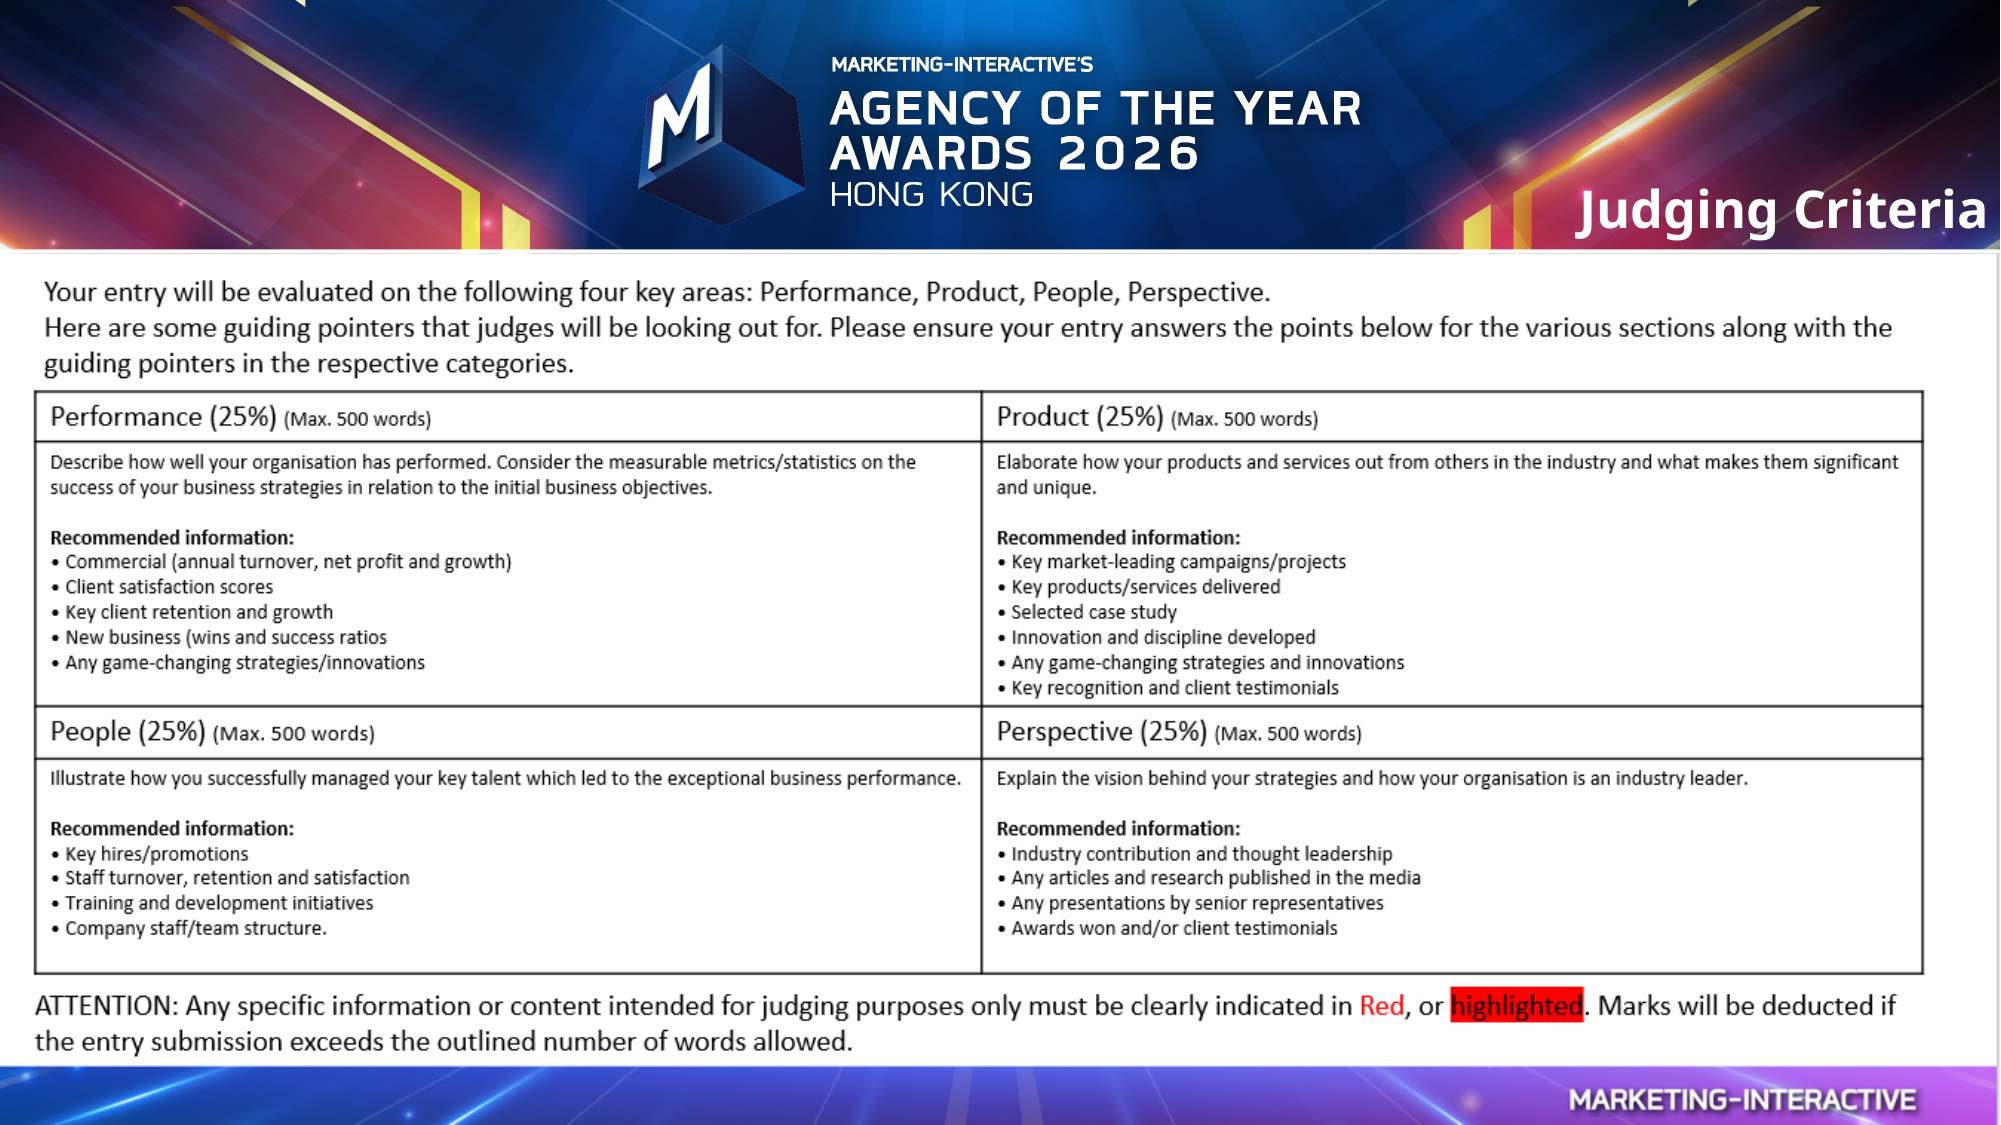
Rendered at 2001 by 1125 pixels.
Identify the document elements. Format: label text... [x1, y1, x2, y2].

picture [0, 0, 2000, 1125]
text_box Judging Criteria [1564, 166, 2000, 253]
